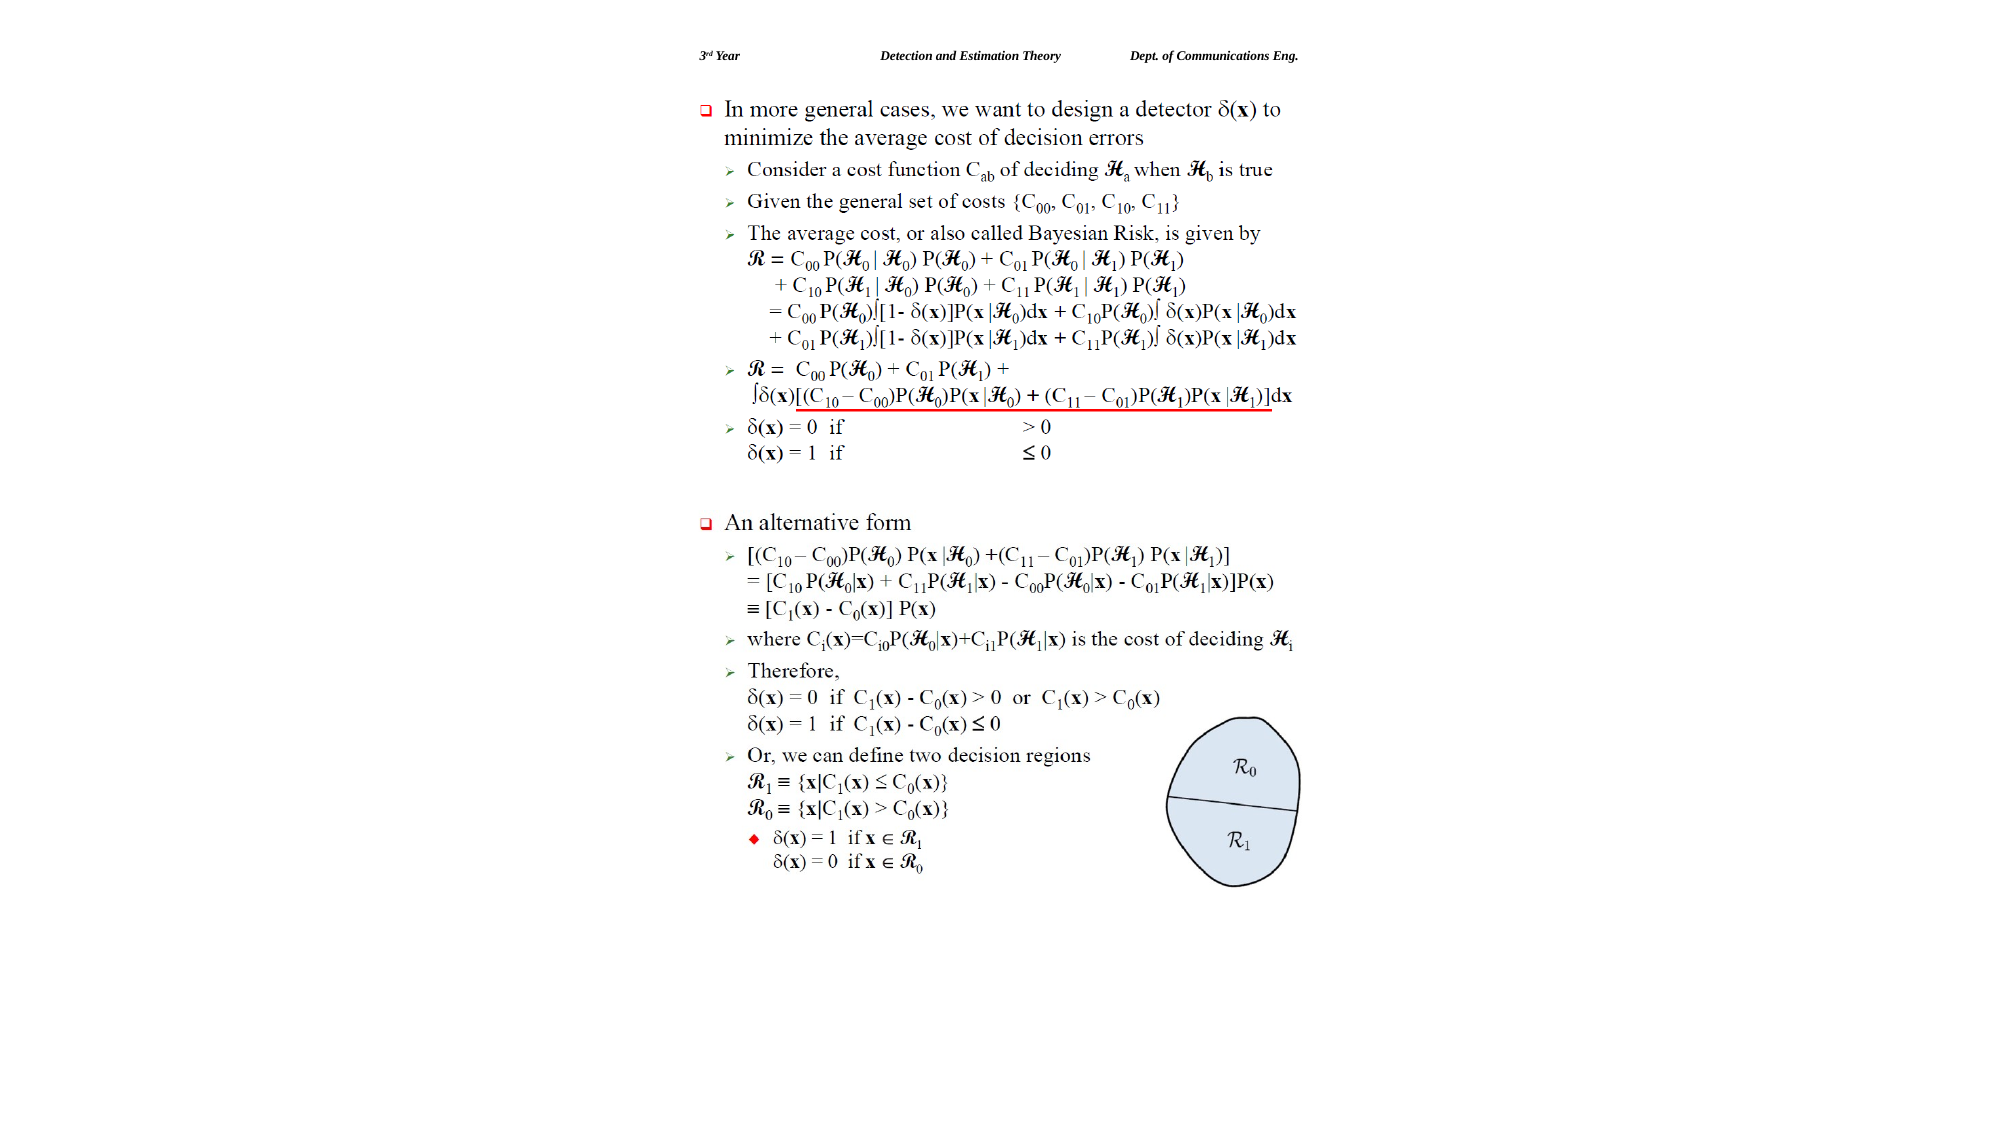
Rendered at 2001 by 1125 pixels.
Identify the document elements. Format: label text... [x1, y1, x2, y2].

text_box [698, 96, 1305, 468]
text_box Dept. of Communications Eng. [1128, 45, 1302, 63]
text_box Detection and Estimation Theory [878, 45, 1065, 63]
text_box [698, 510, 1303, 890]
text_box 3rd Year [698, 45, 745, 63]
